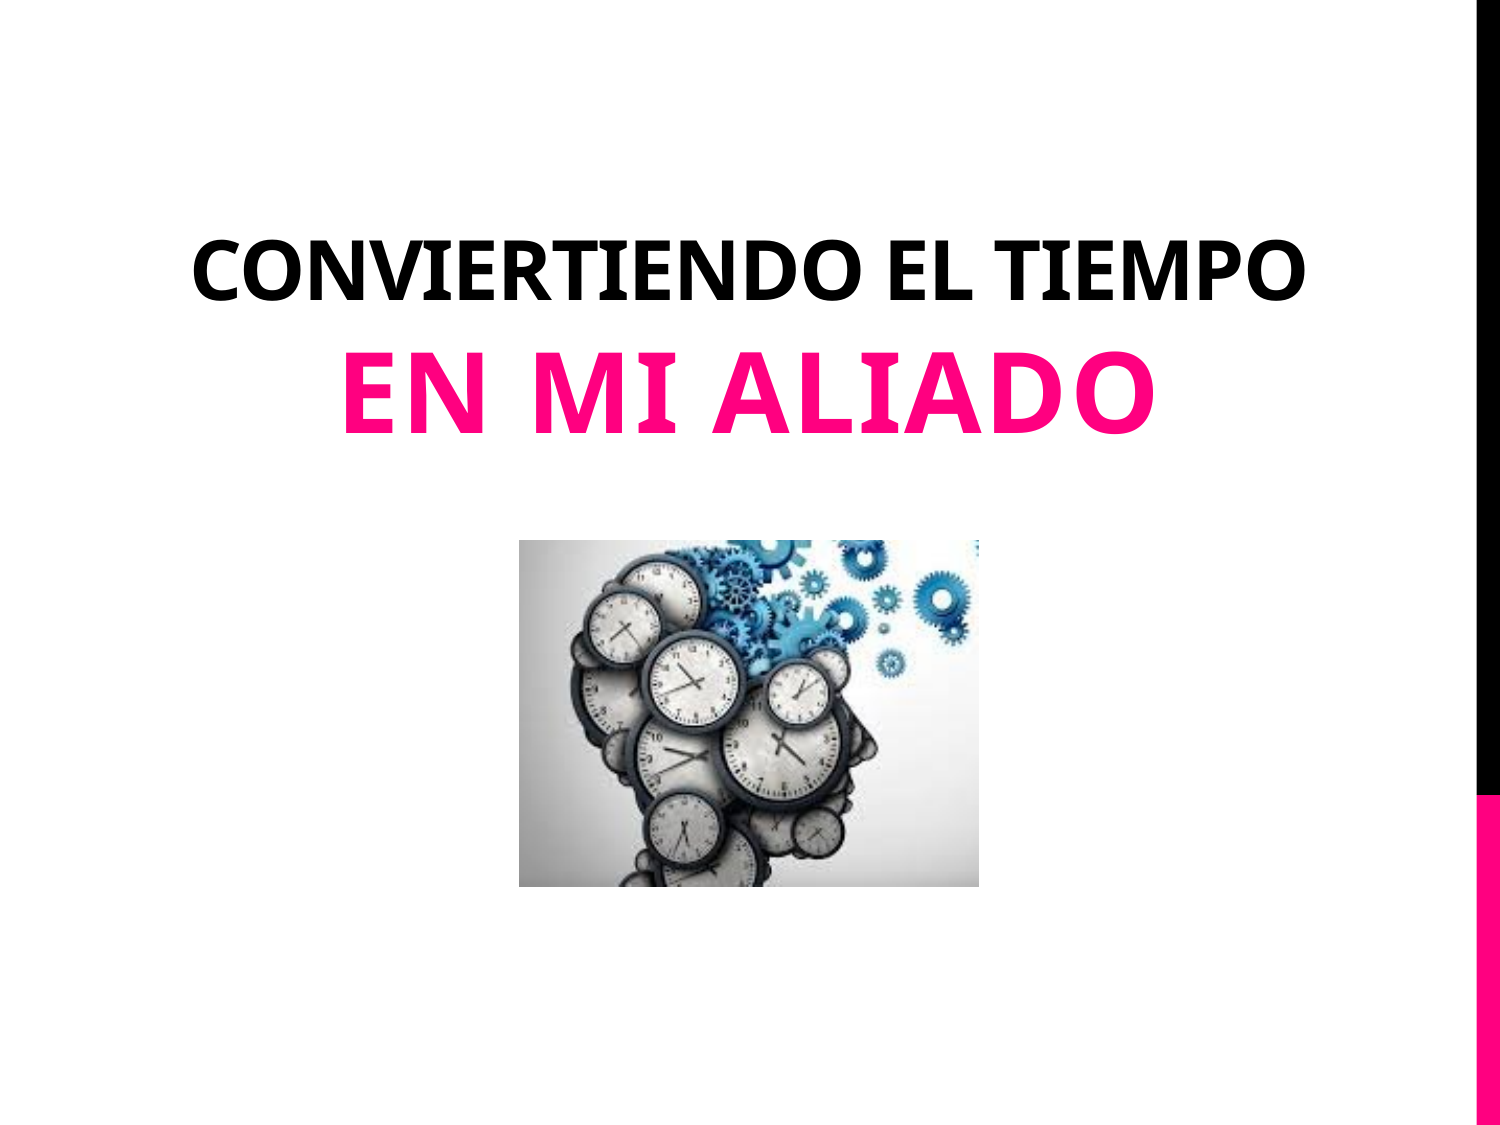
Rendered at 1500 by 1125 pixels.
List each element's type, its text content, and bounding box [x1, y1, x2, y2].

picture [519, 539, 979, 887]
title Conviertiendo el tiempo [112, 184, 1388, 351]
subtitle En mi aliado [186, 351, 1312, 585]
